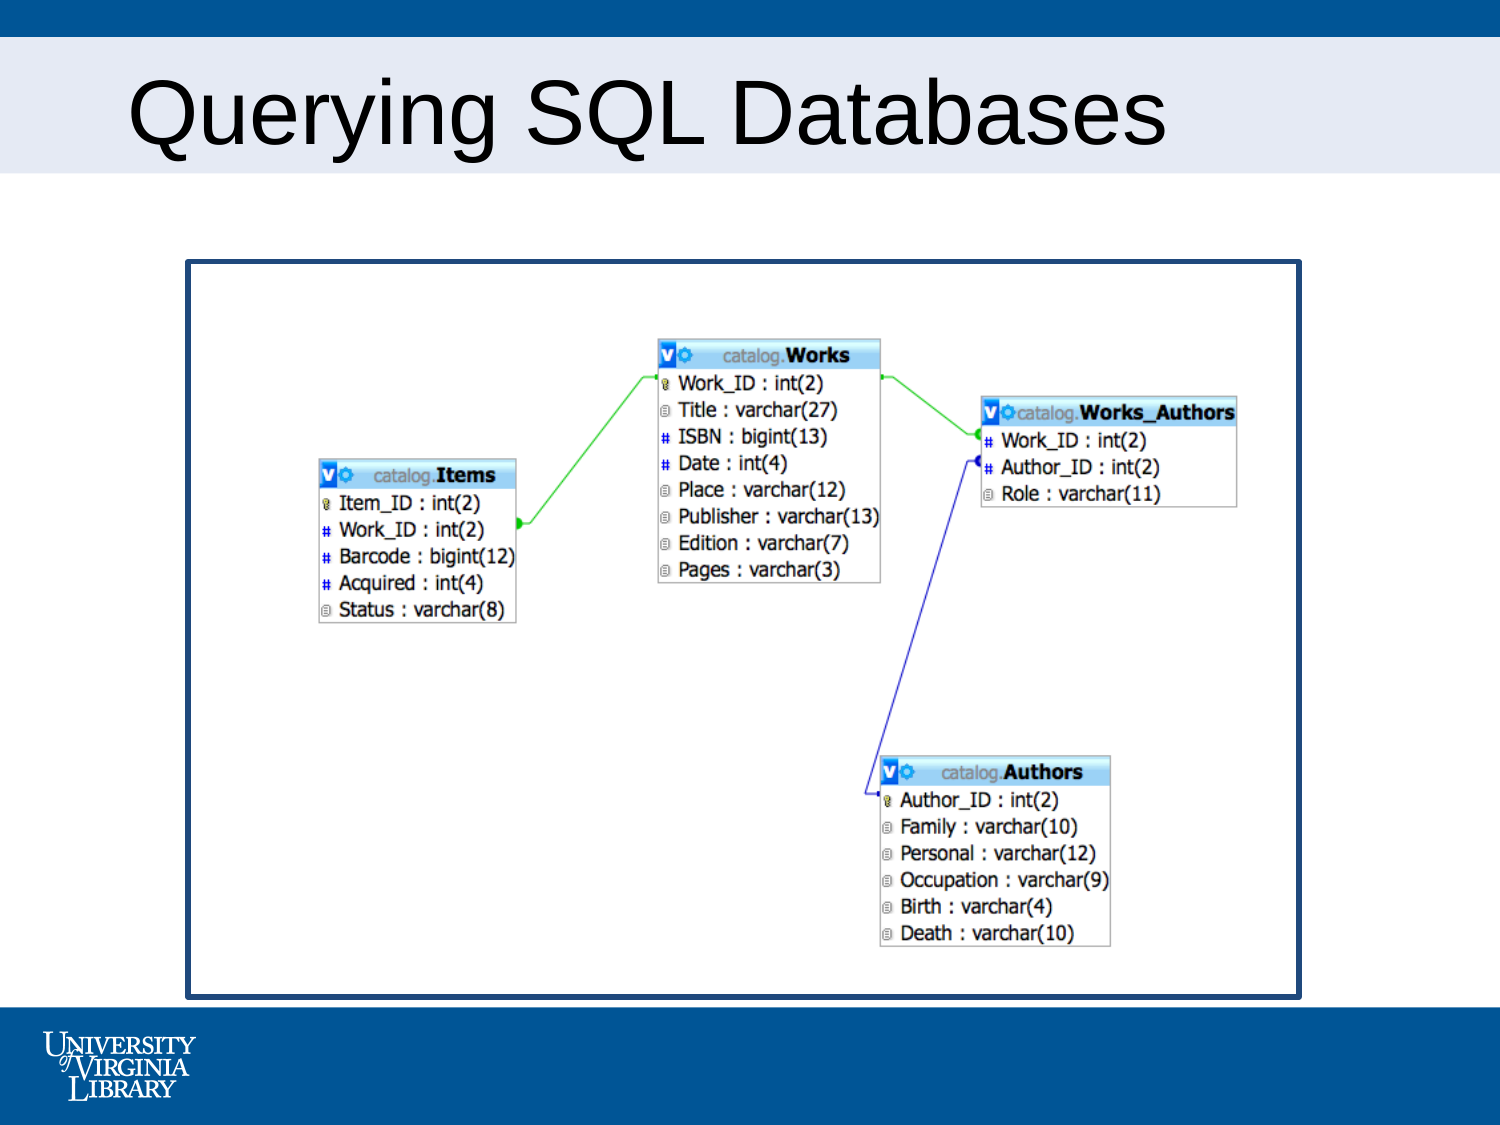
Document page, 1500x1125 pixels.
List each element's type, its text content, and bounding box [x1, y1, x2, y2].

picture [0, 0, 1500, 1125]
title Querying SQL Databases [112, 45, 1388, 167]
